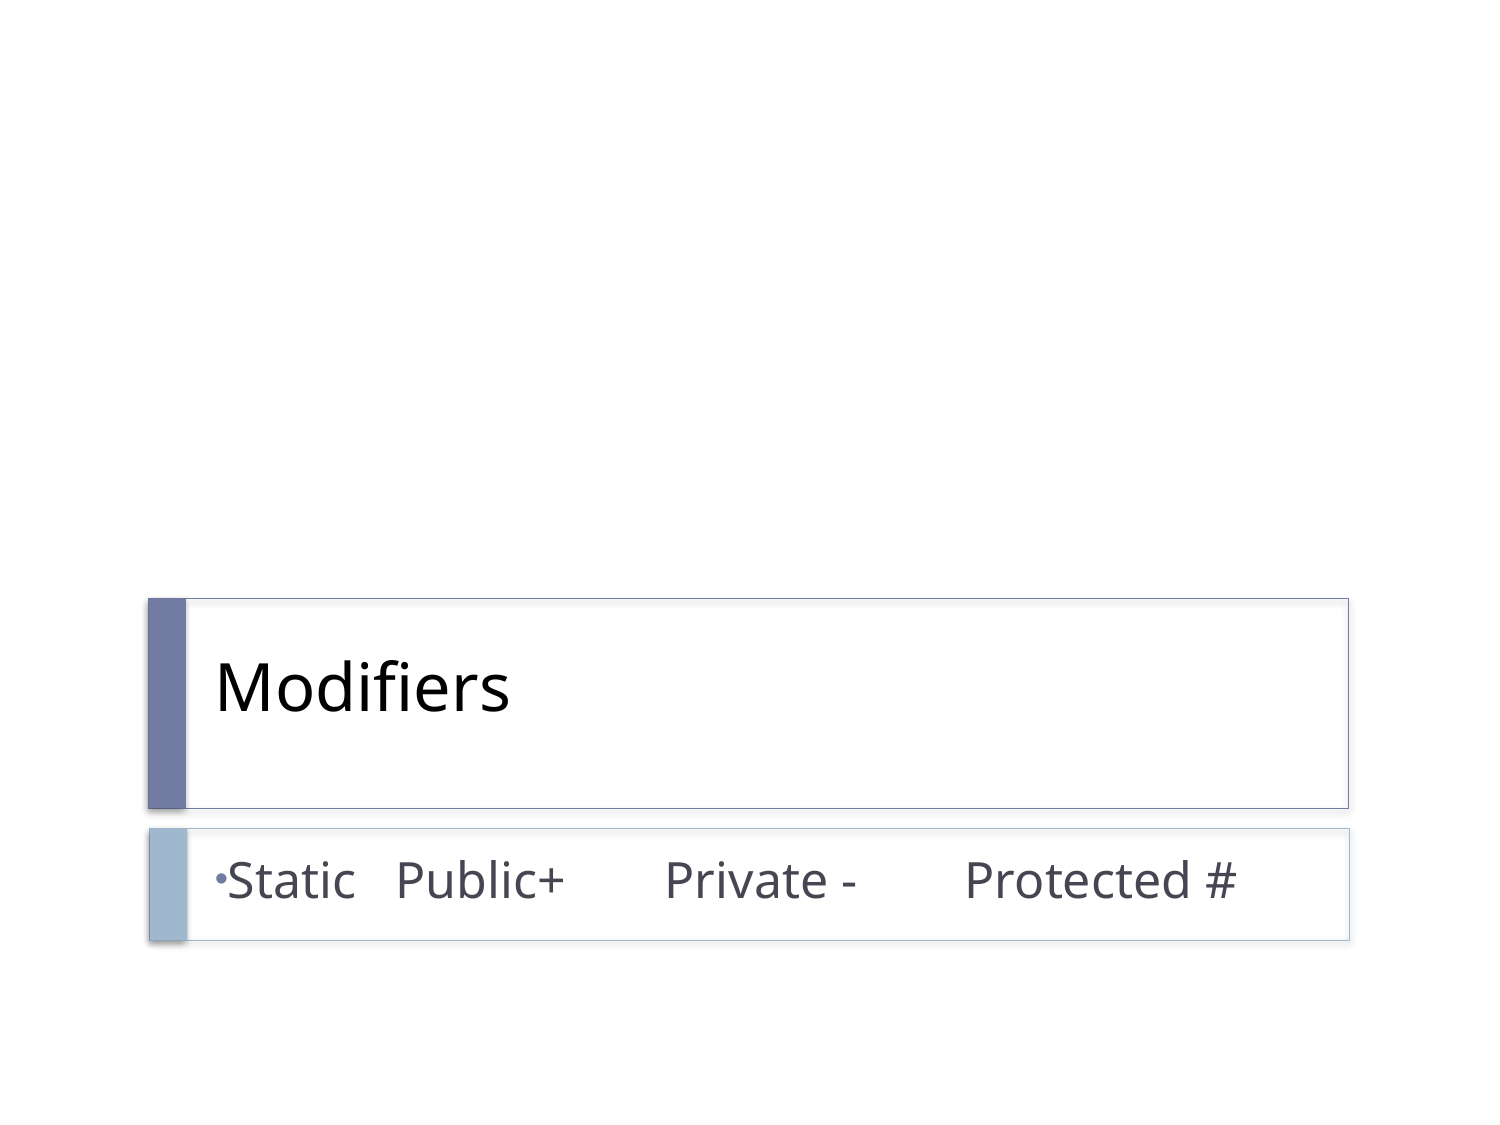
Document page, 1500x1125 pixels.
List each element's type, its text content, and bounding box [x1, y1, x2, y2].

subtitle Static Public+ Private - Protected # [200, 840, 1325, 929]
title Modifiers [200, 637, 1325, 800]
